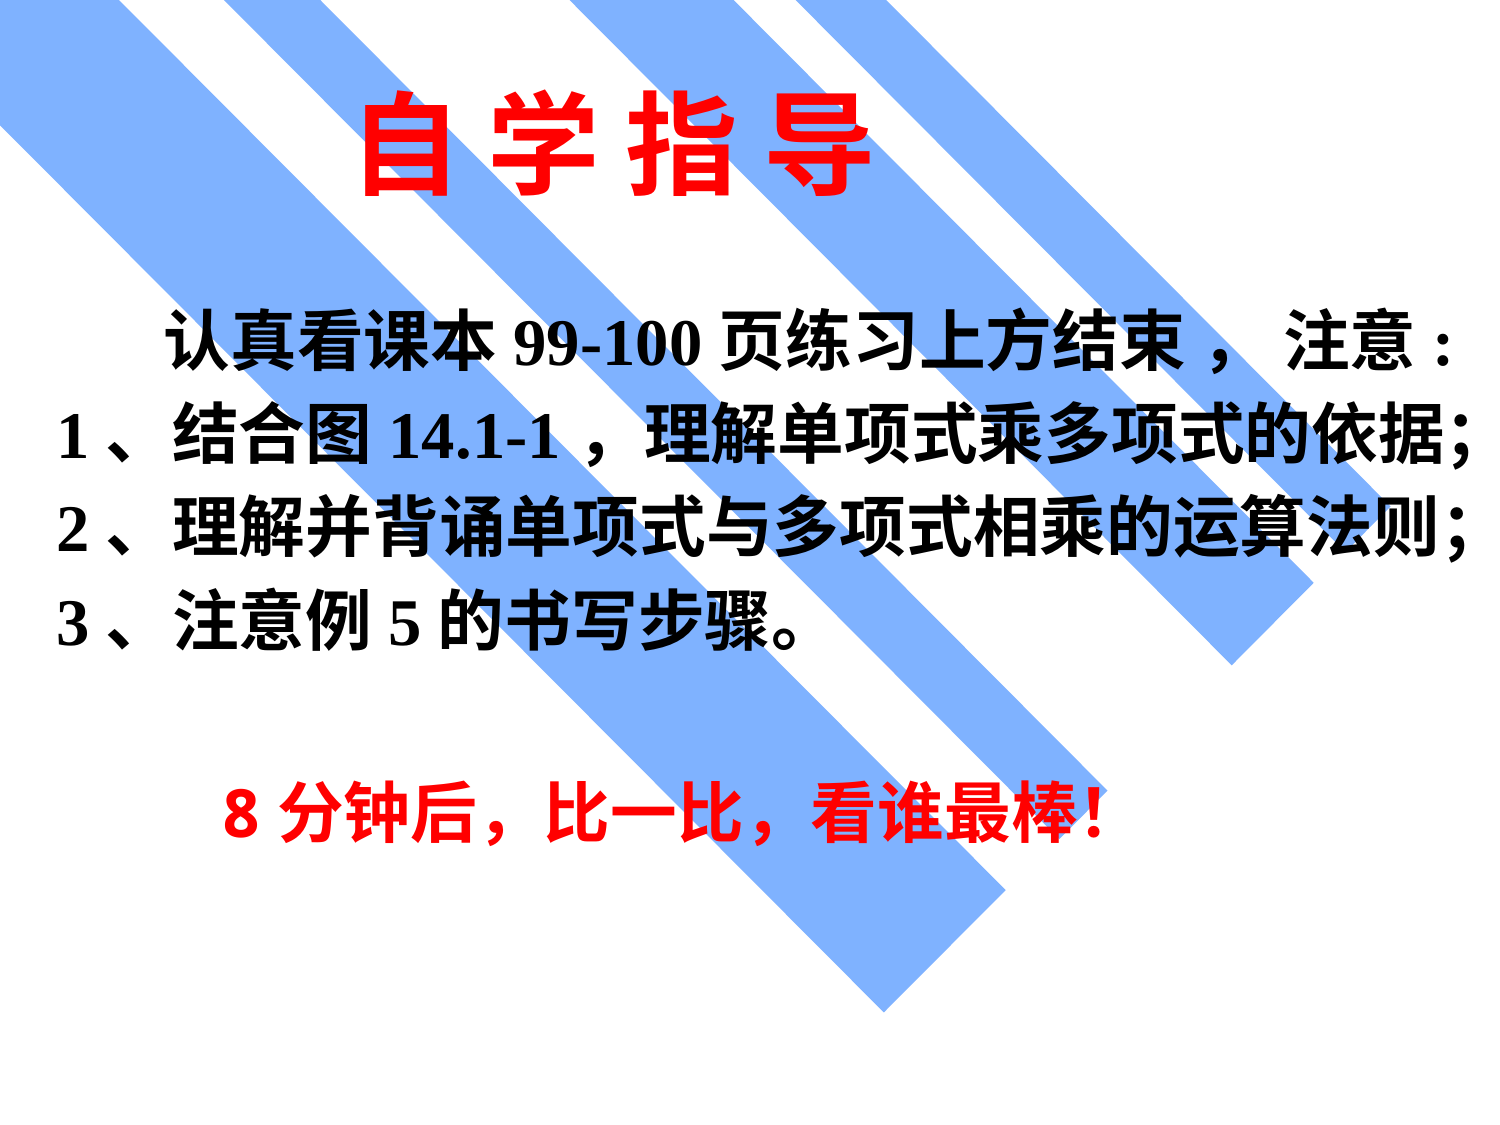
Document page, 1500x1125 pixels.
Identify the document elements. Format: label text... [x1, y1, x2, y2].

list 认真看课本99-100页练习上方结束 ， 注意: 1、结合图14.1-1，理解单项式乘多项式的依据； 2、理解并背诵单项式与多项式相乘的运算法则； 3、注意例5的书写步骤。 [41, 290, 1500, 966]
text_box 8分钟后，比一比，看谁最棒！ [206, 763, 1376, 858]
text_box 自 学 指 导 [334, 66, 891, 217]
